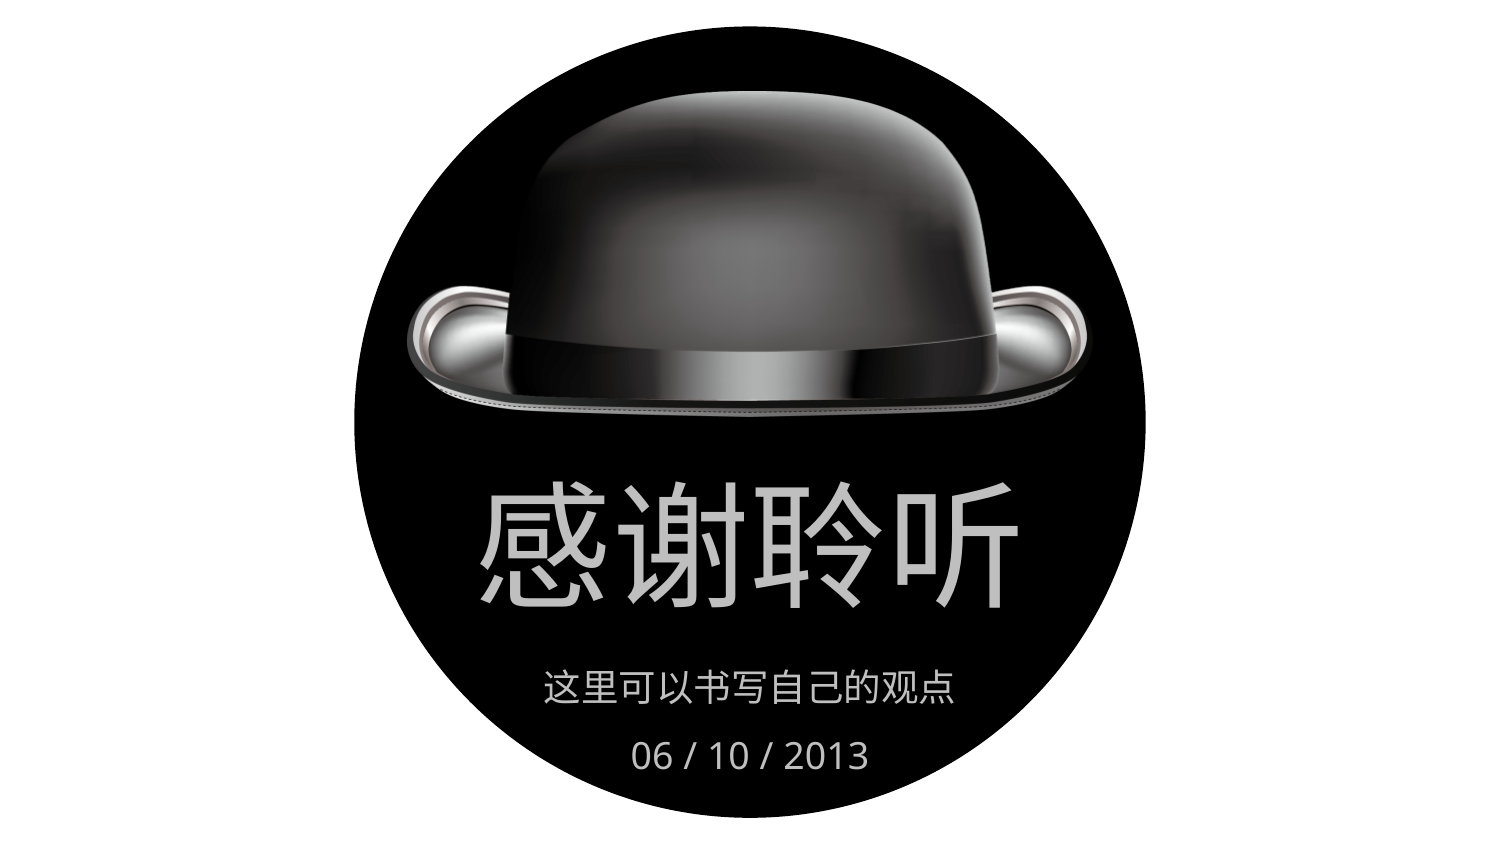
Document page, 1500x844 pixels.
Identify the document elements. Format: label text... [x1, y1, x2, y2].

picture [407, 90, 1093, 418]
text_box [586, 785, 913, 820]
text_box [532, 24, 968, 89]
text_box 感谢聆听 [413, 452, 1087, 633]
text_box [352, 227, 1148, 718]
text_box 这里可以书写自己的观点 06 / 10 / 2013 [484, 634, 1016, 785]
